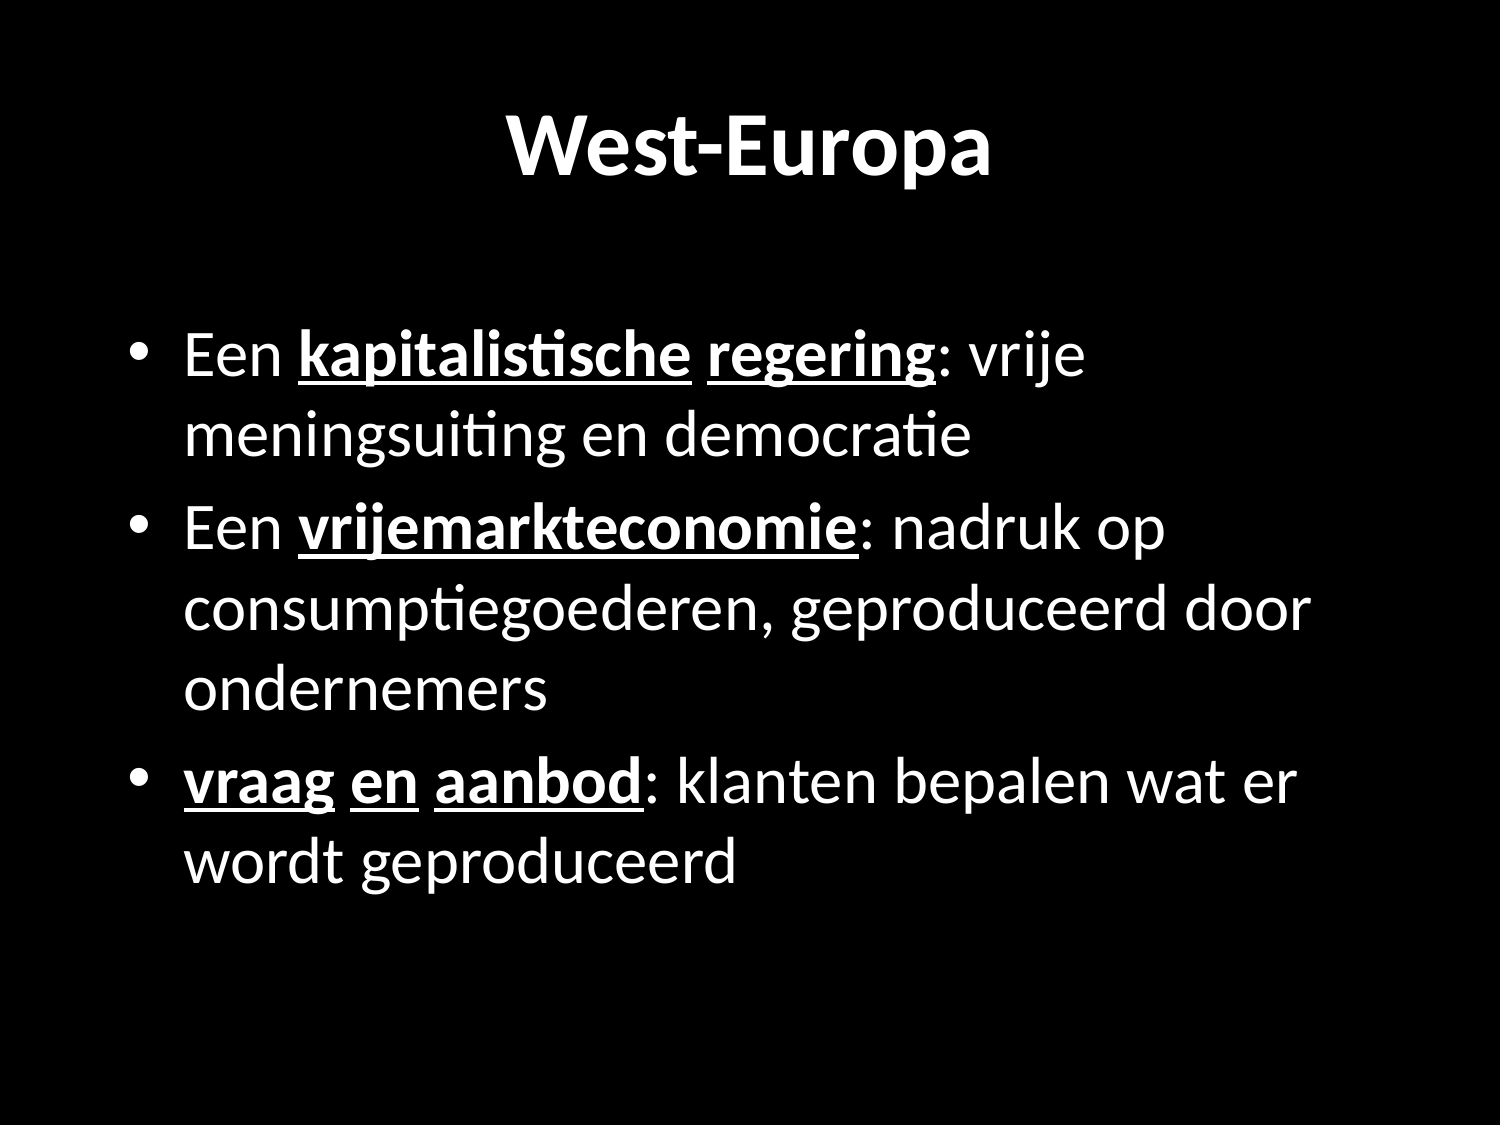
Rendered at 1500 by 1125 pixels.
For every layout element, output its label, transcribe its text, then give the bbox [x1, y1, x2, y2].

title West-Europa [75, 45, 1425, 233]
list Een kapitalistische regering: vrije meningsuiting en democratie Een vrijemarkteconomie: nadruk op consumptiegoederen, geproduceerd door ondernemers vraag en aanbod: klanten bepalen wat er wordt geproduceerd [112, 302, 1425, 1035]
